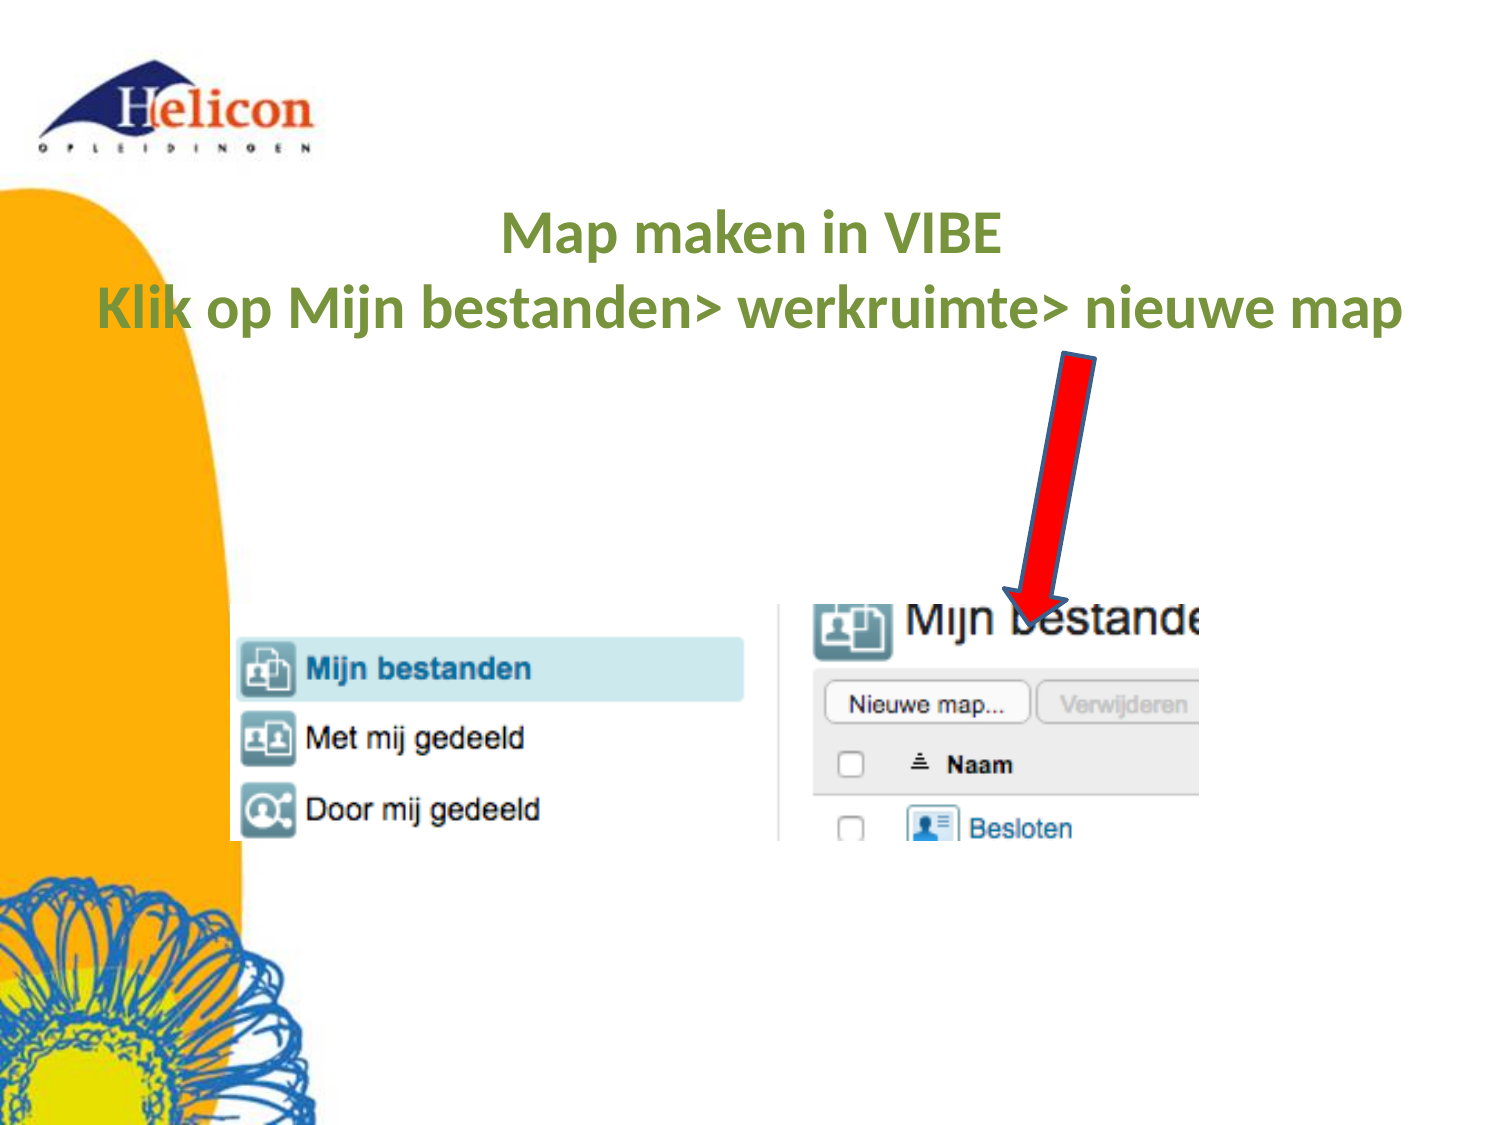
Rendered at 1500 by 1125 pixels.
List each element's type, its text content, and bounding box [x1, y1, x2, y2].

picture [0, 0, 1500, 1125]
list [229, 455, 1200, 990]
text_box [1042, 350, 1097, 454]
title Map maken in VIBE Klik op Mijn bestanden> werkruimte> nieuwe map [76, 172, 1427, 361]
